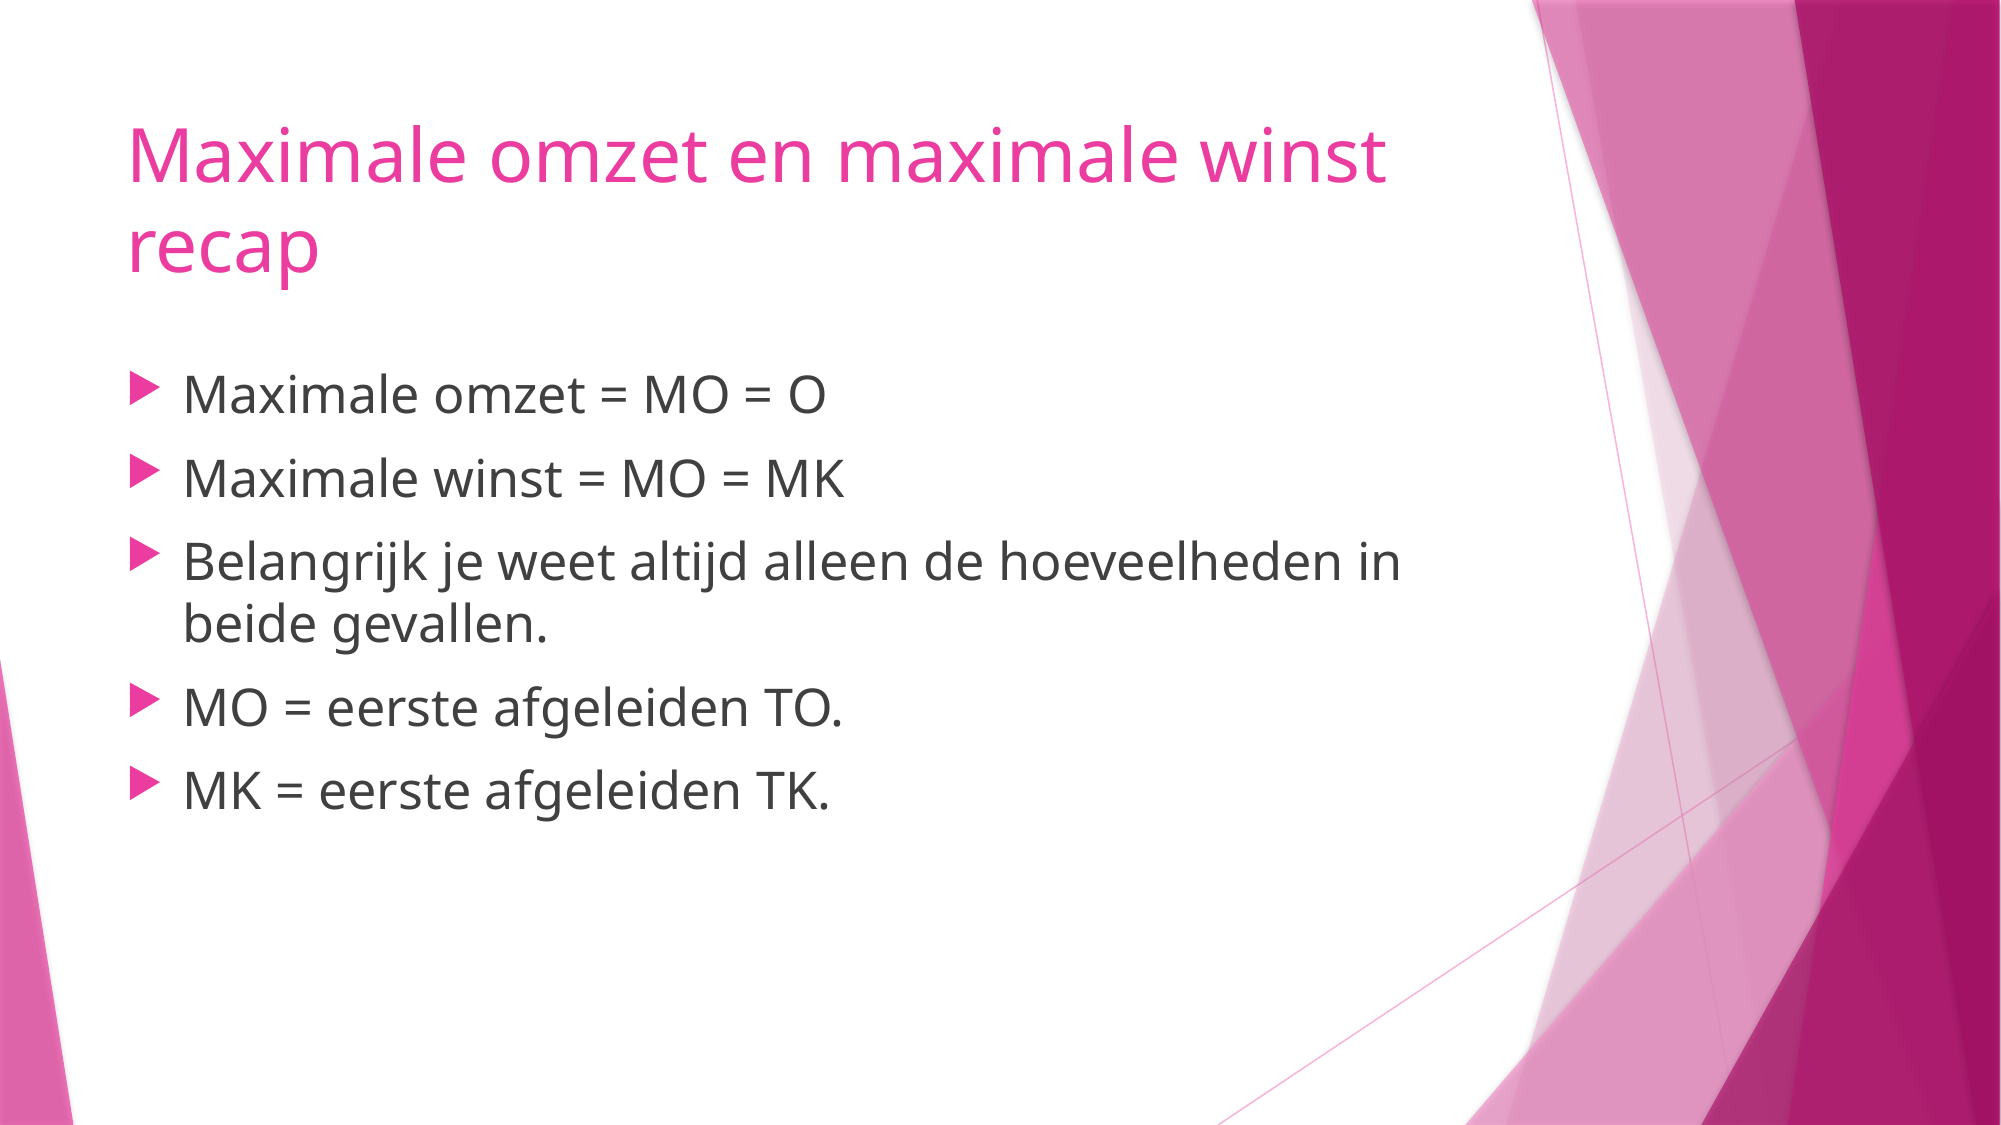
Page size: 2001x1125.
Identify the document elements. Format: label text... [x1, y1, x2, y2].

list Maximale omzet = MO = O Maximale winst = MO = MK Belangrijk je weet altijd alleen de hoeveelheden in beide gevallen. MO = eerste afgeleiden TO. MK = eerste afgeleiden TK. [111, 354, 1522, 992]
title Maximale omzet en maximale winst recap [111, 99, 1522, 317]
